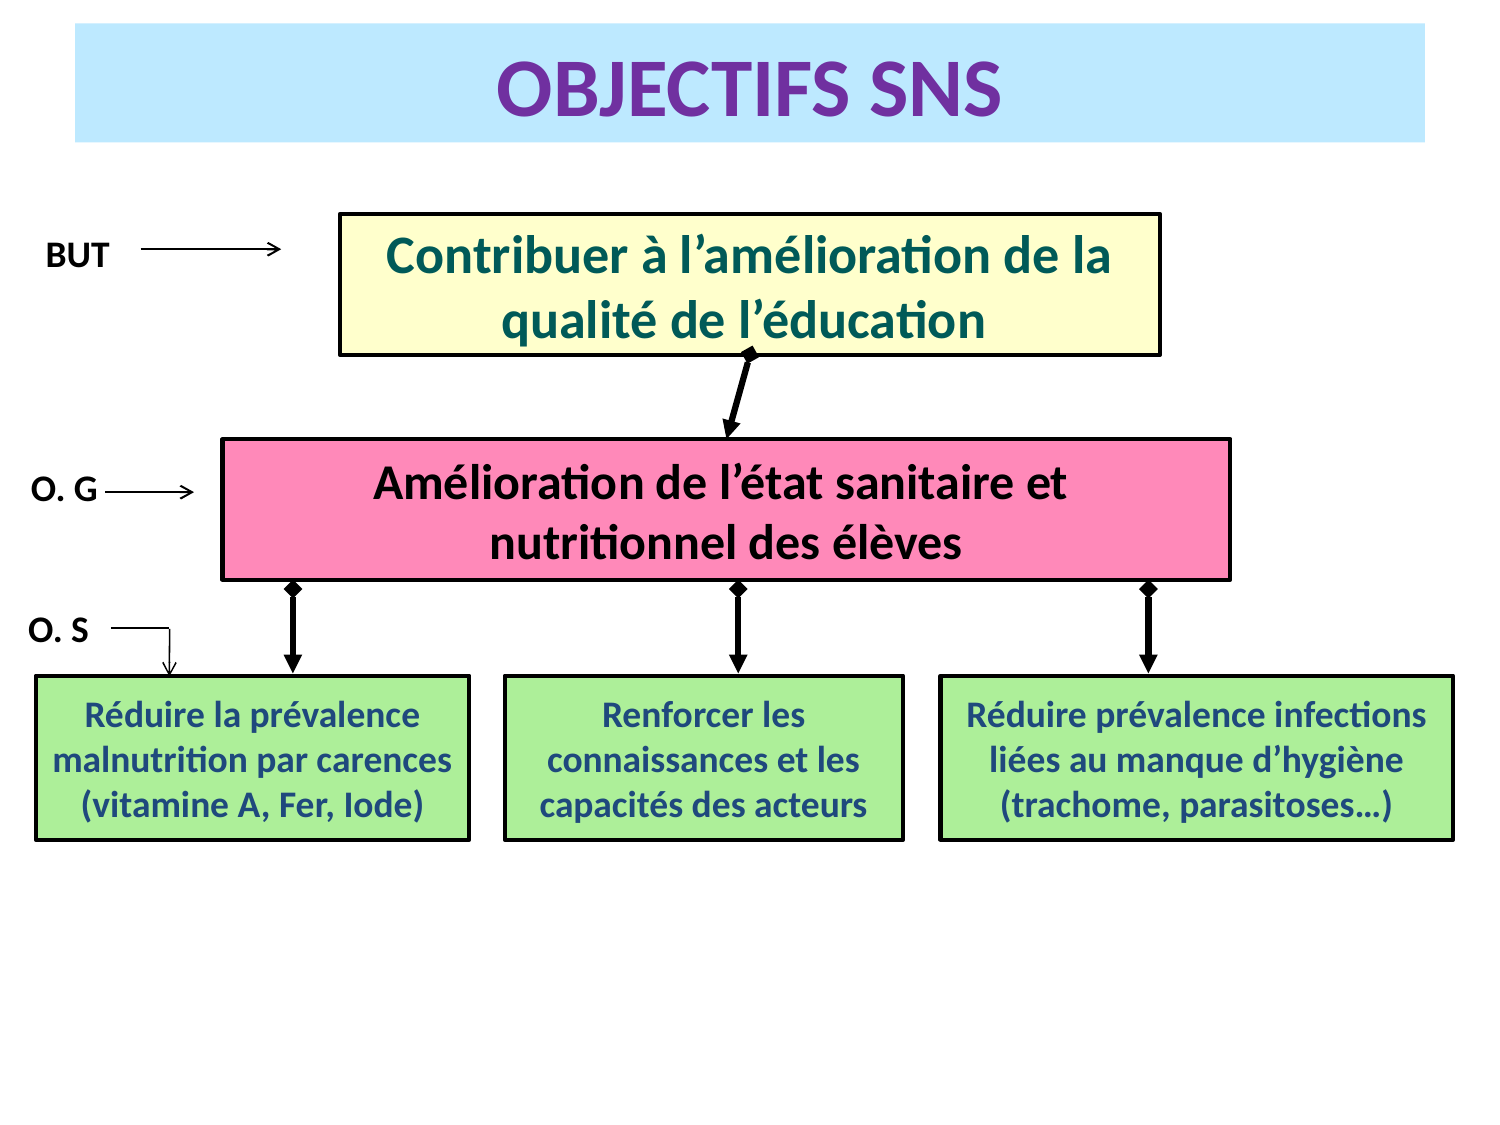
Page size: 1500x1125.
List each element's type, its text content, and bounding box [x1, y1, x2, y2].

title OBJECTIFS SNS [75, 23, 1425, 143]
text_box BUT [23, 222, 141, 283]
text_box Contribuer à l’amélioration de la qualité de l’éducation [338, 212, 1162, 357]
text_box Réduire la prévalence malnutrition par carences (vitamine A, Fer, Iode) [34, 674, 471, 842]
text_box O. G [11, 456, 118, 517]
text_box Renforcer les connaissances et les capacités des acteurs [503, 674, 905, 842]
text_box Réduire prévalence infections liées au manque d’hygiène (trachome, parasitoses…) [938, 674, 1455, 842]
text_box O. S [0, 597, 118, 658]
text_box Amélioration de l’état sanitaire et nutritionnel des élèves [220, 437, 1232, 582]
